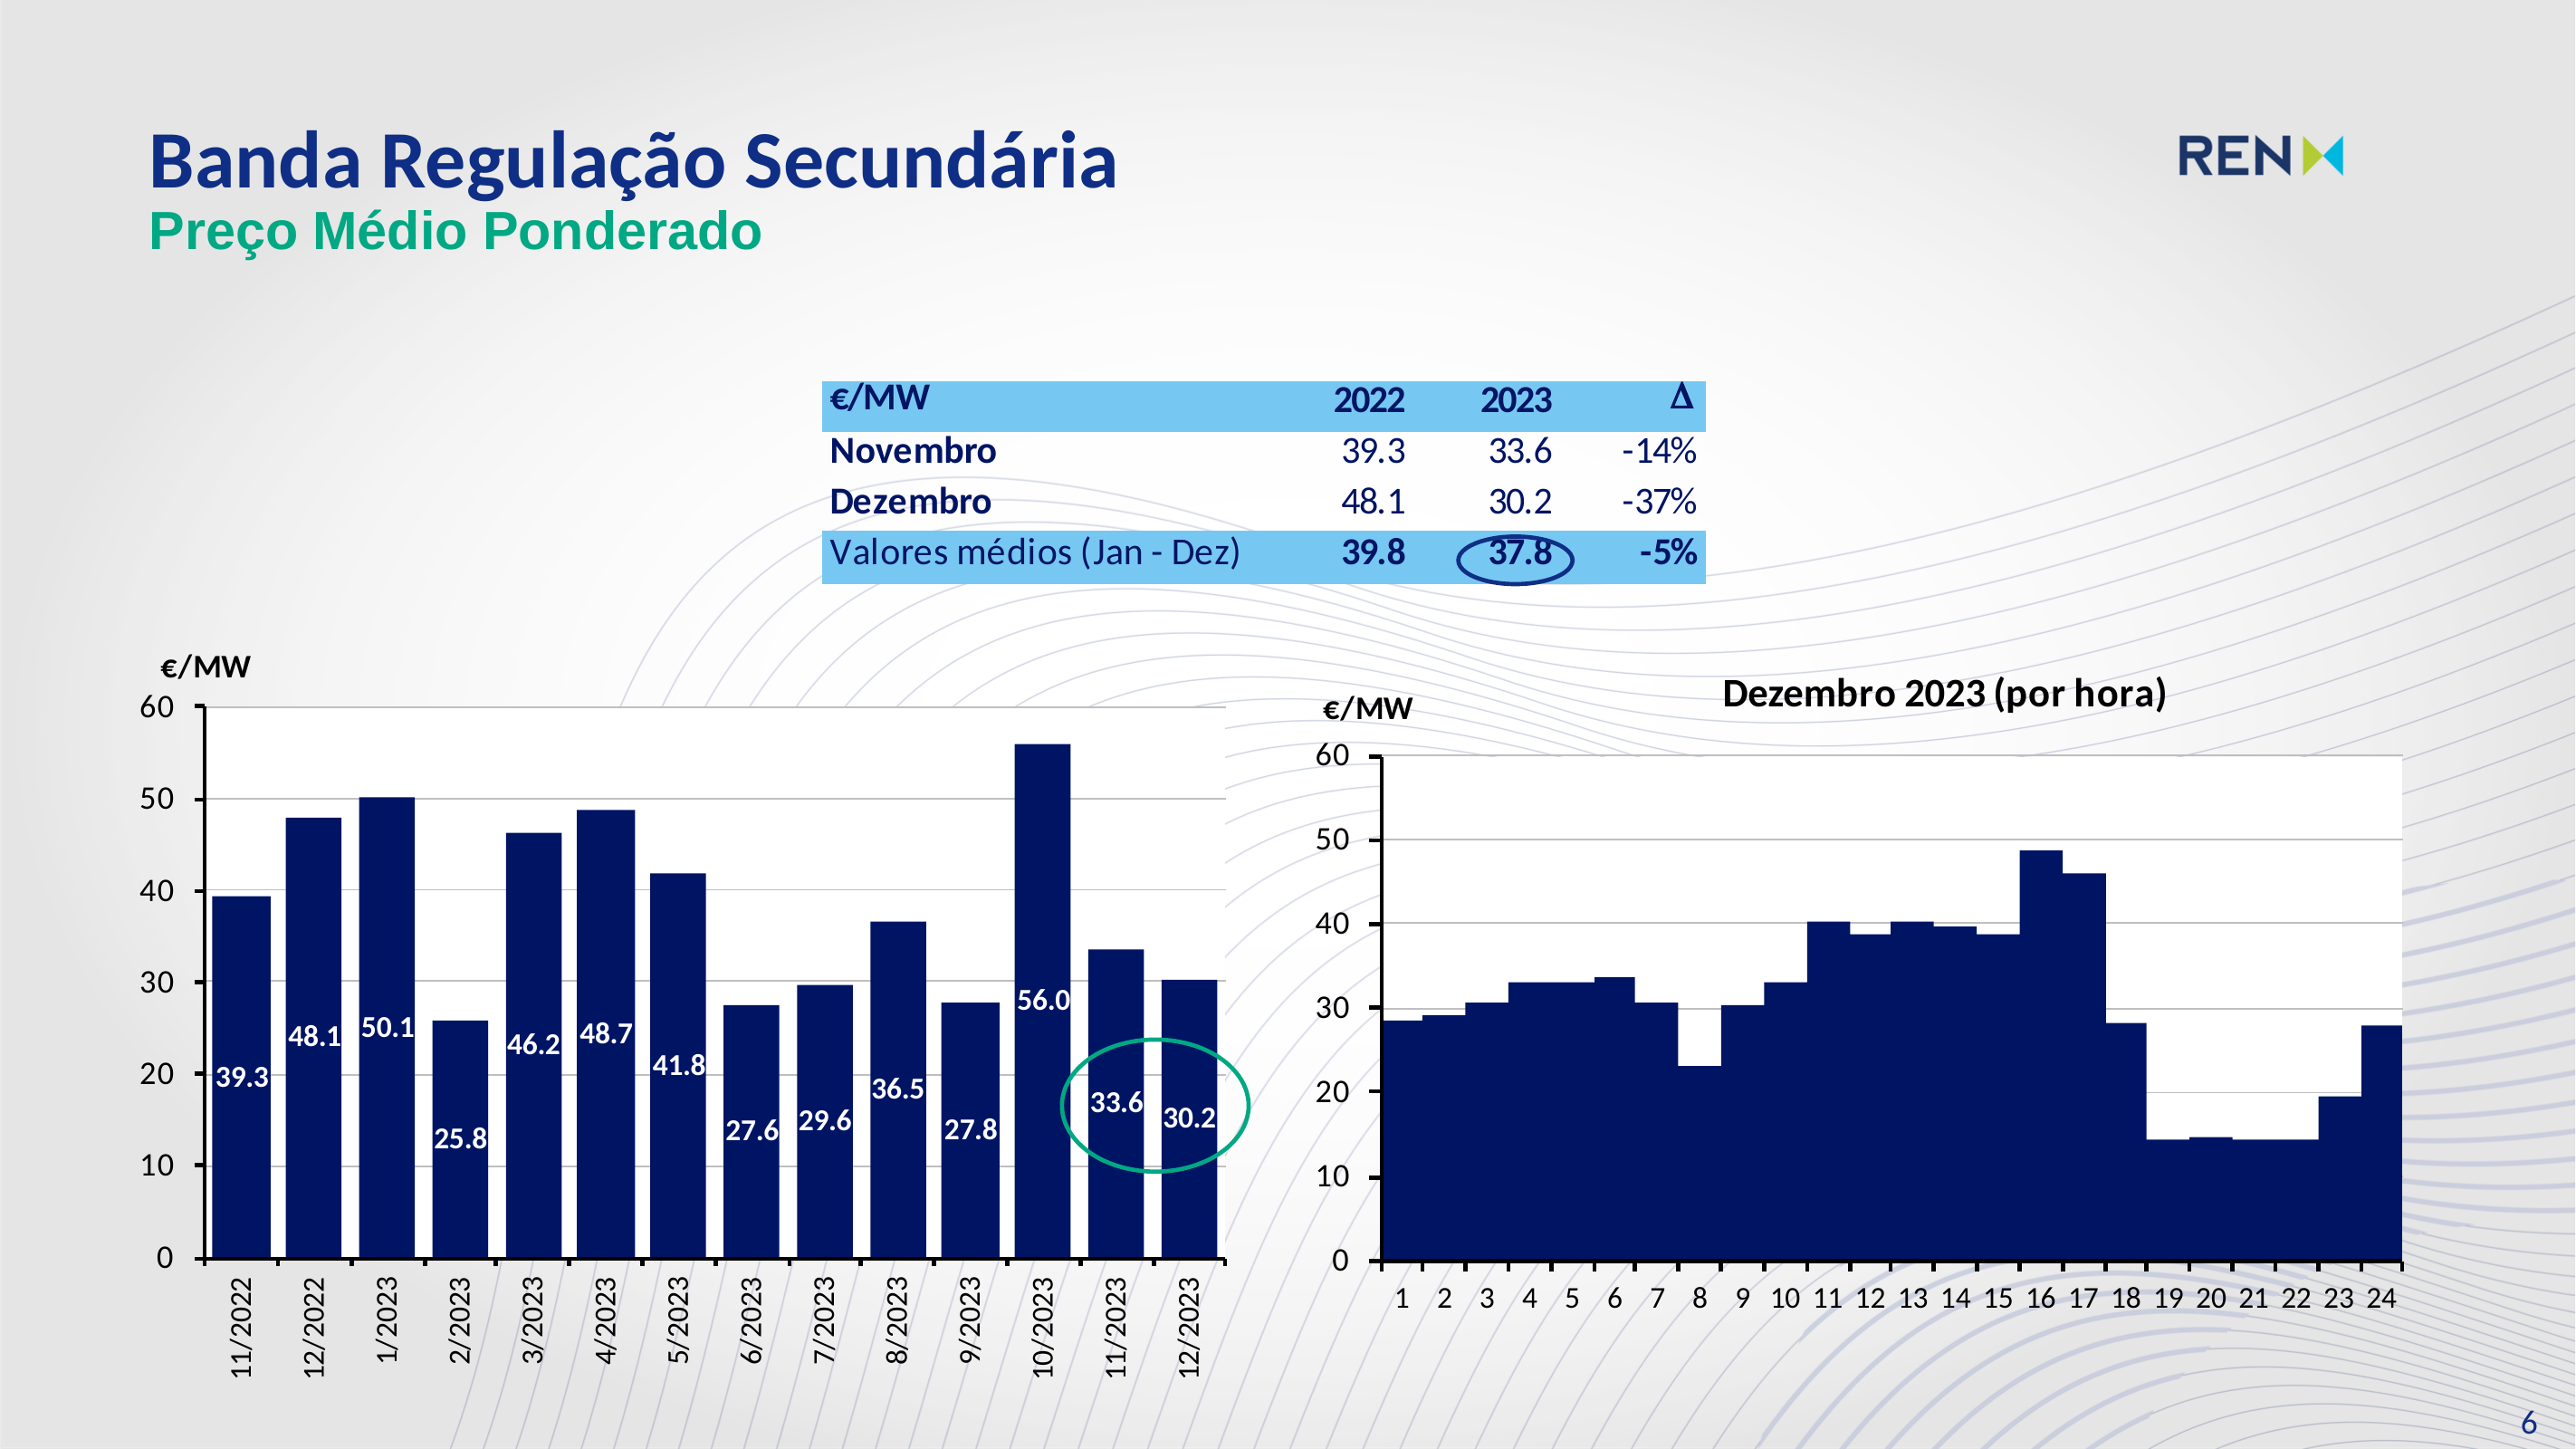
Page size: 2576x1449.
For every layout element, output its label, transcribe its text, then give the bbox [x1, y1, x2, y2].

list Preço Médio Ponderado [148, 203, 1319, 262]
picture [0, 0, 2576, 1449]
list Banda Regulação Secundária [148, 117, 1319, 203]
text_box 6 [2475, 1394, 2575, 1448]
